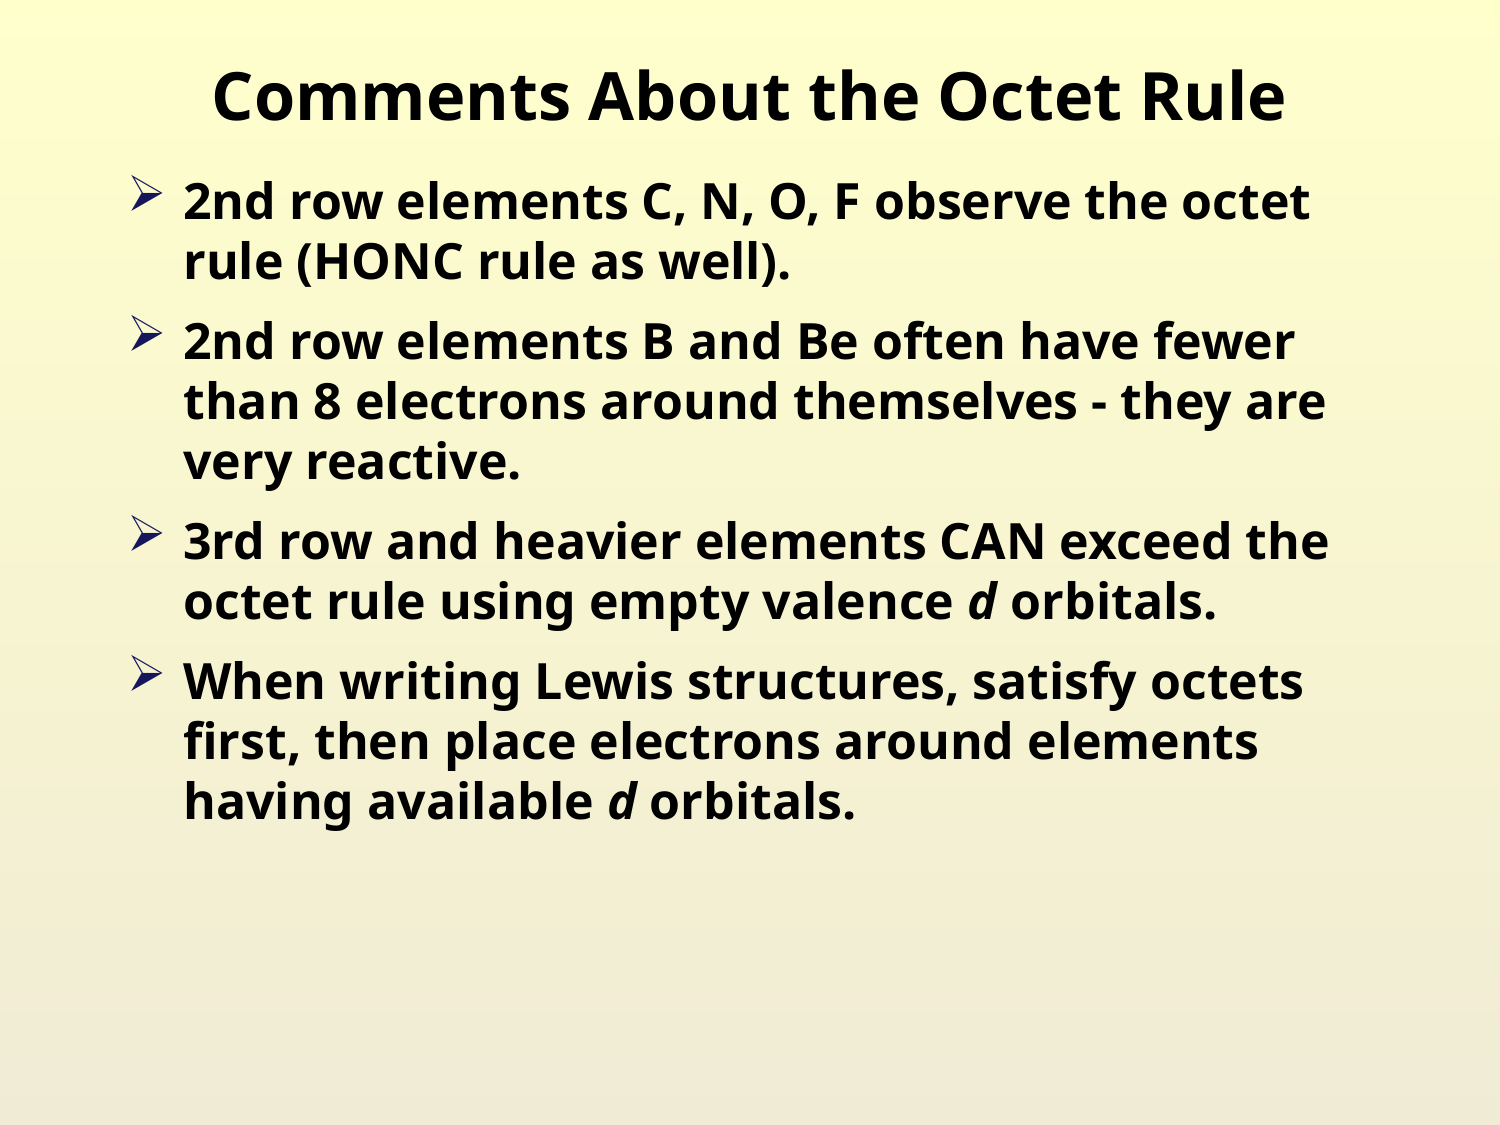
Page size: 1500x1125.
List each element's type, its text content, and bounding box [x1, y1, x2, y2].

title Comments About the Octet Rule [112, 37, 1388, 151]
list 2nd row elements C, N, O, F observe the octet rule (HONC rule as well). 2nd row elements B and Be often have fewer than 8 electrons around themselves - they are very reactive. 3rd row and heavier elements CAN exceed the octet rule using empty valence d orbitals. When writing Lewis structures, satisfy octets first, then place electrons around elements having available d orbitals. [112, 162, 1388, 925]
